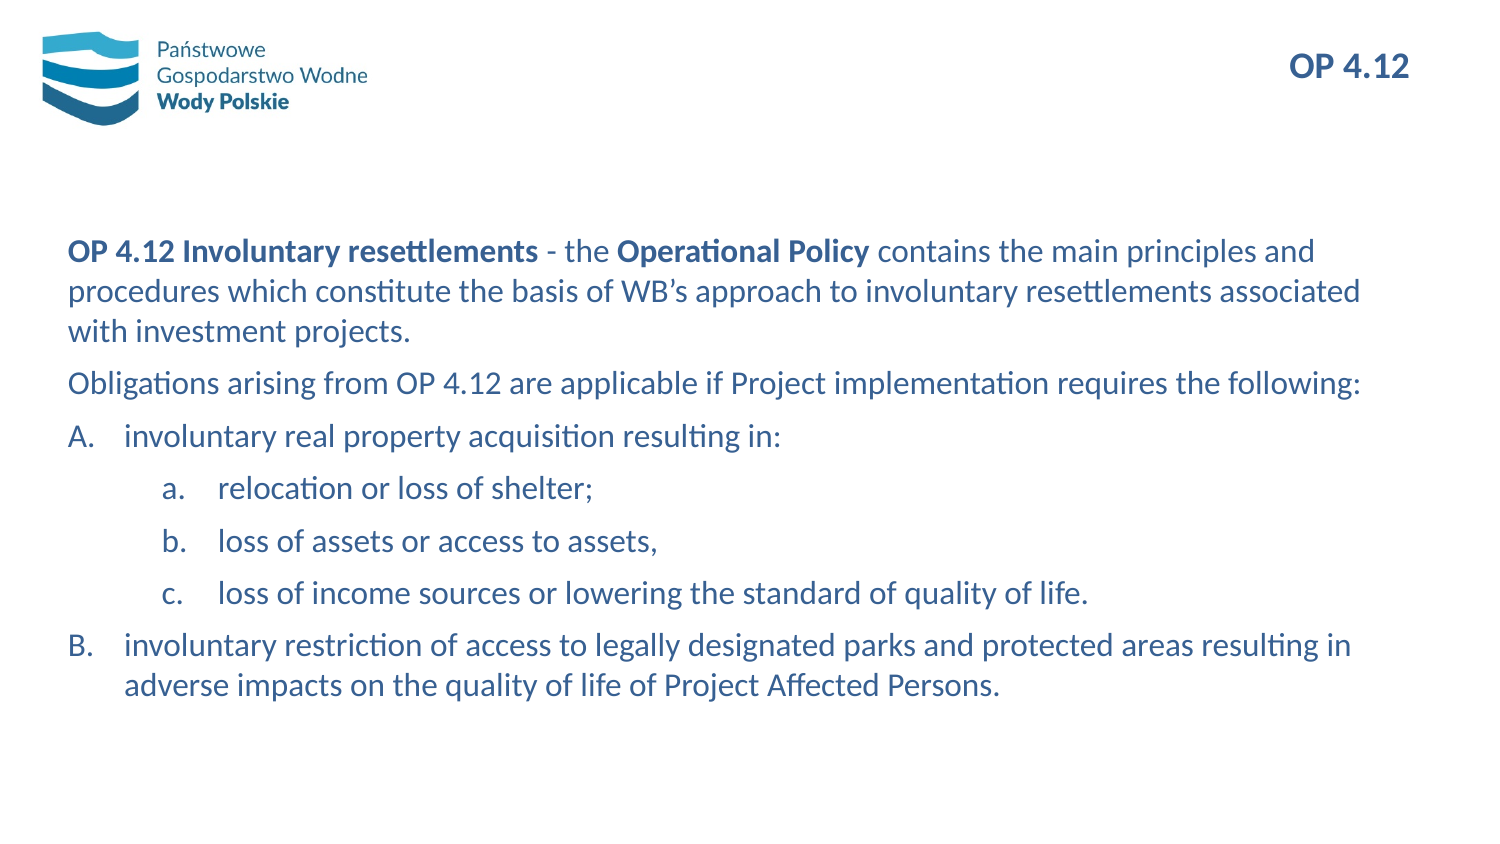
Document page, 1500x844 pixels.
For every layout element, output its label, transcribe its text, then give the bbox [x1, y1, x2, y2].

title OP 4.12 [431, 33, 1425, 103]
picture [17, 8, 395, 151]
text_box OP 4.12 Involuntary resettlements - the Operational Policy contains the main principles and procedures which constitute the basis of WB’s approach to involuntary resettlements associated with investment projects. Obligations arising from OP 4.12 are applicable if Project implementation requires the following: involuntary real property acquisition resulting in: relocation or loss of shelter; loss of assets or access to assets, loss of income sources or lowering the standard of quality of life. involuntary restriction of access to legally designated parks and protected areas resulting in adverse impacts on the quality of life of Project Affected Persons. [53, 169, 1425, 711]
